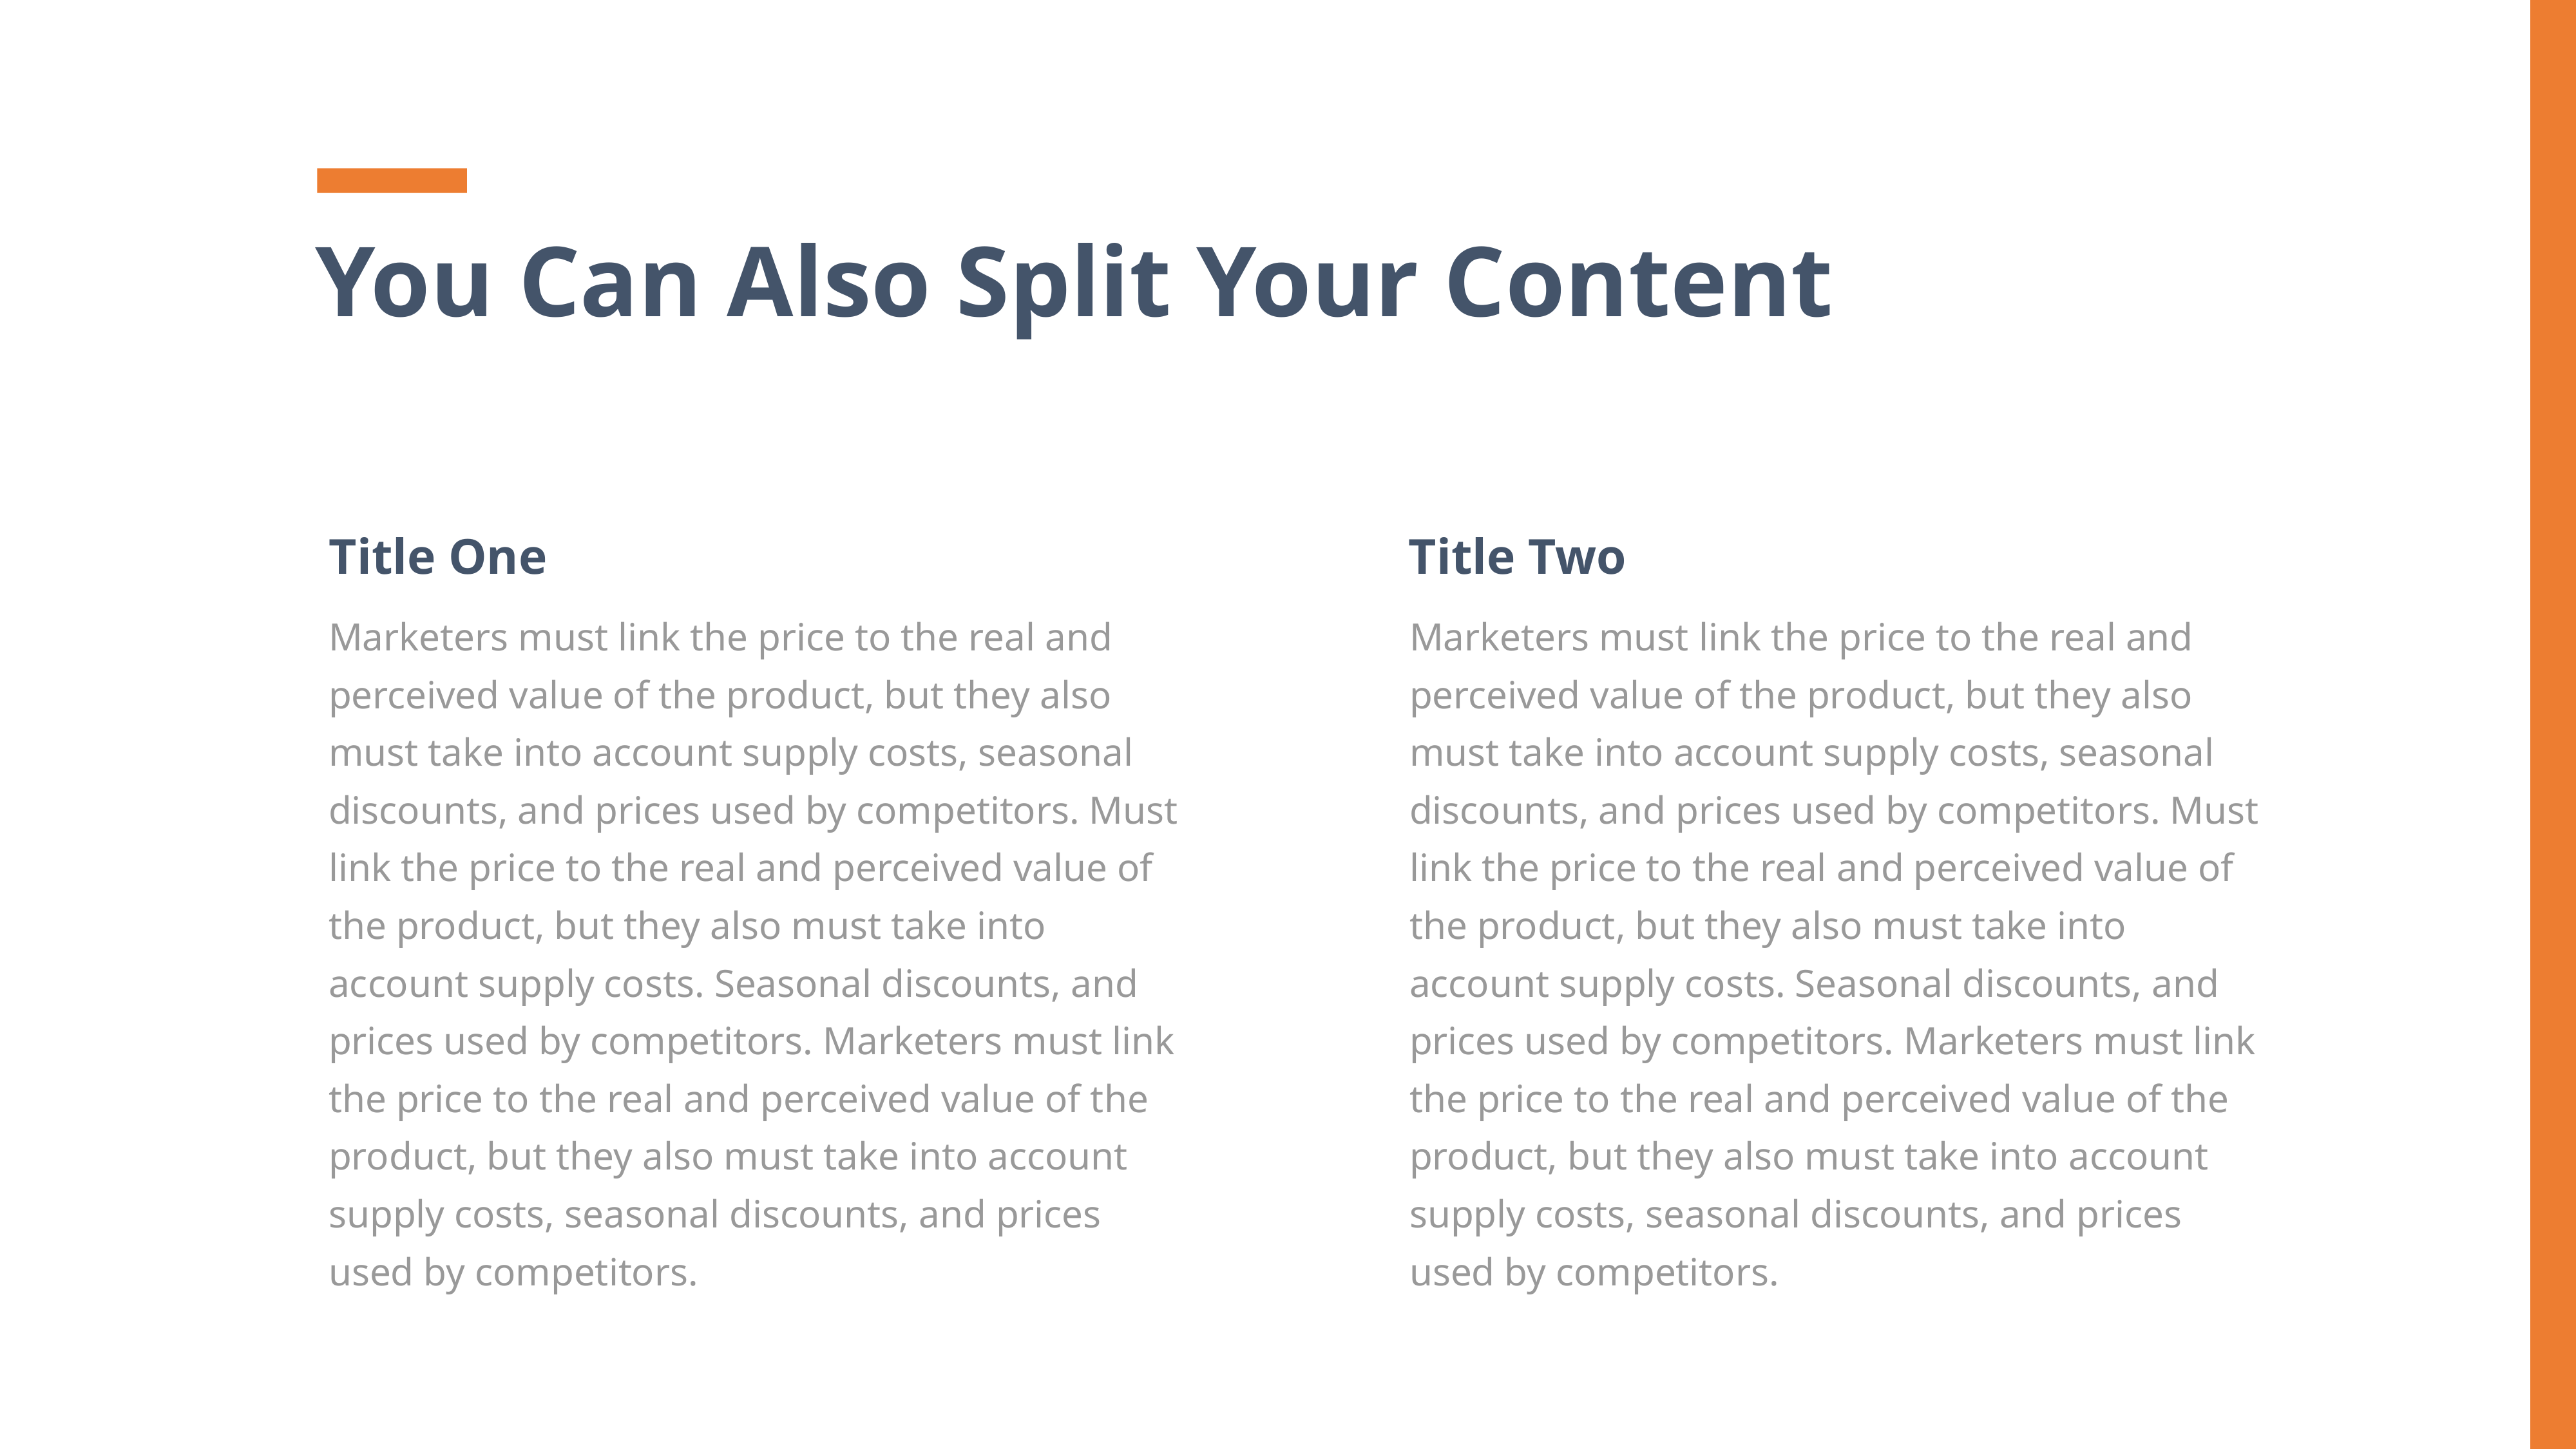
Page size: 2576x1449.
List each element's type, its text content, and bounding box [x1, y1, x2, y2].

text_box [316, 167, 468, 194]
text_box You Can Also Split Your Content [305, 214, 1867, 341]
text_box [2530, 0, 2576, 1449]
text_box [305, 520, 2292, 1248]
